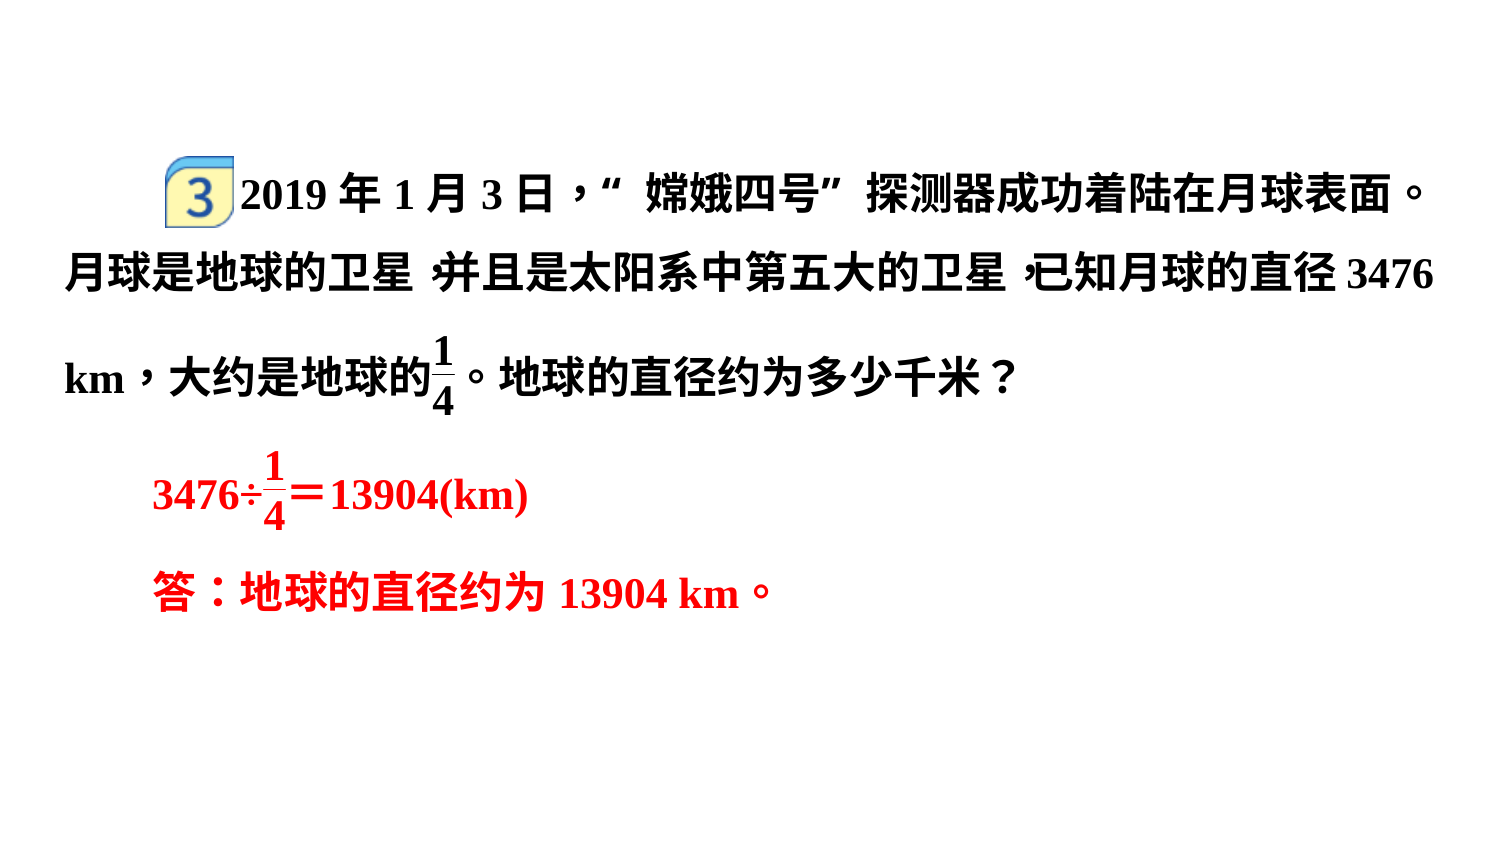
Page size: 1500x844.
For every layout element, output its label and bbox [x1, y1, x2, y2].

text_box [64, 165, 1436, 439]
text_box [64, 439, 1436, 644]
picture [165, 156, 234, 165]
